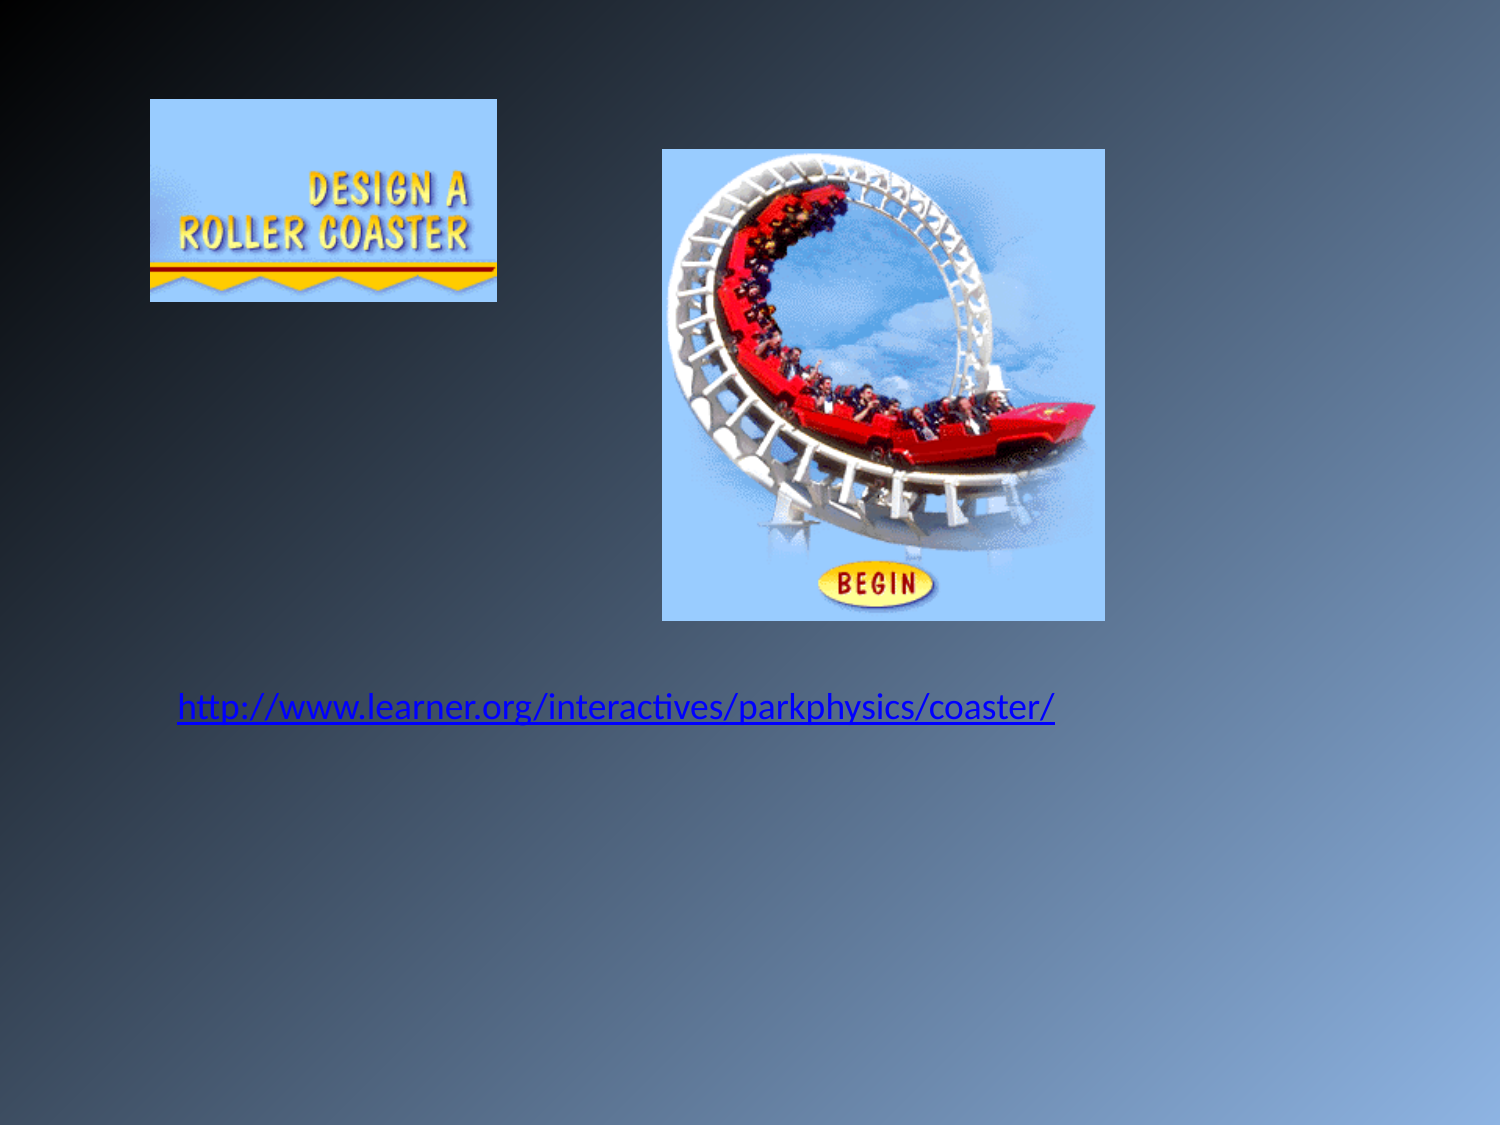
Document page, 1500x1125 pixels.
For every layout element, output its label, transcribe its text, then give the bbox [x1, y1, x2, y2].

picture [149, 99, 498, 302]
picture [662, 149, 1105, 621]
text_box http://www.learner.org/interactives/parkphysics/coaster/ [162, 674, 1350, 735]
